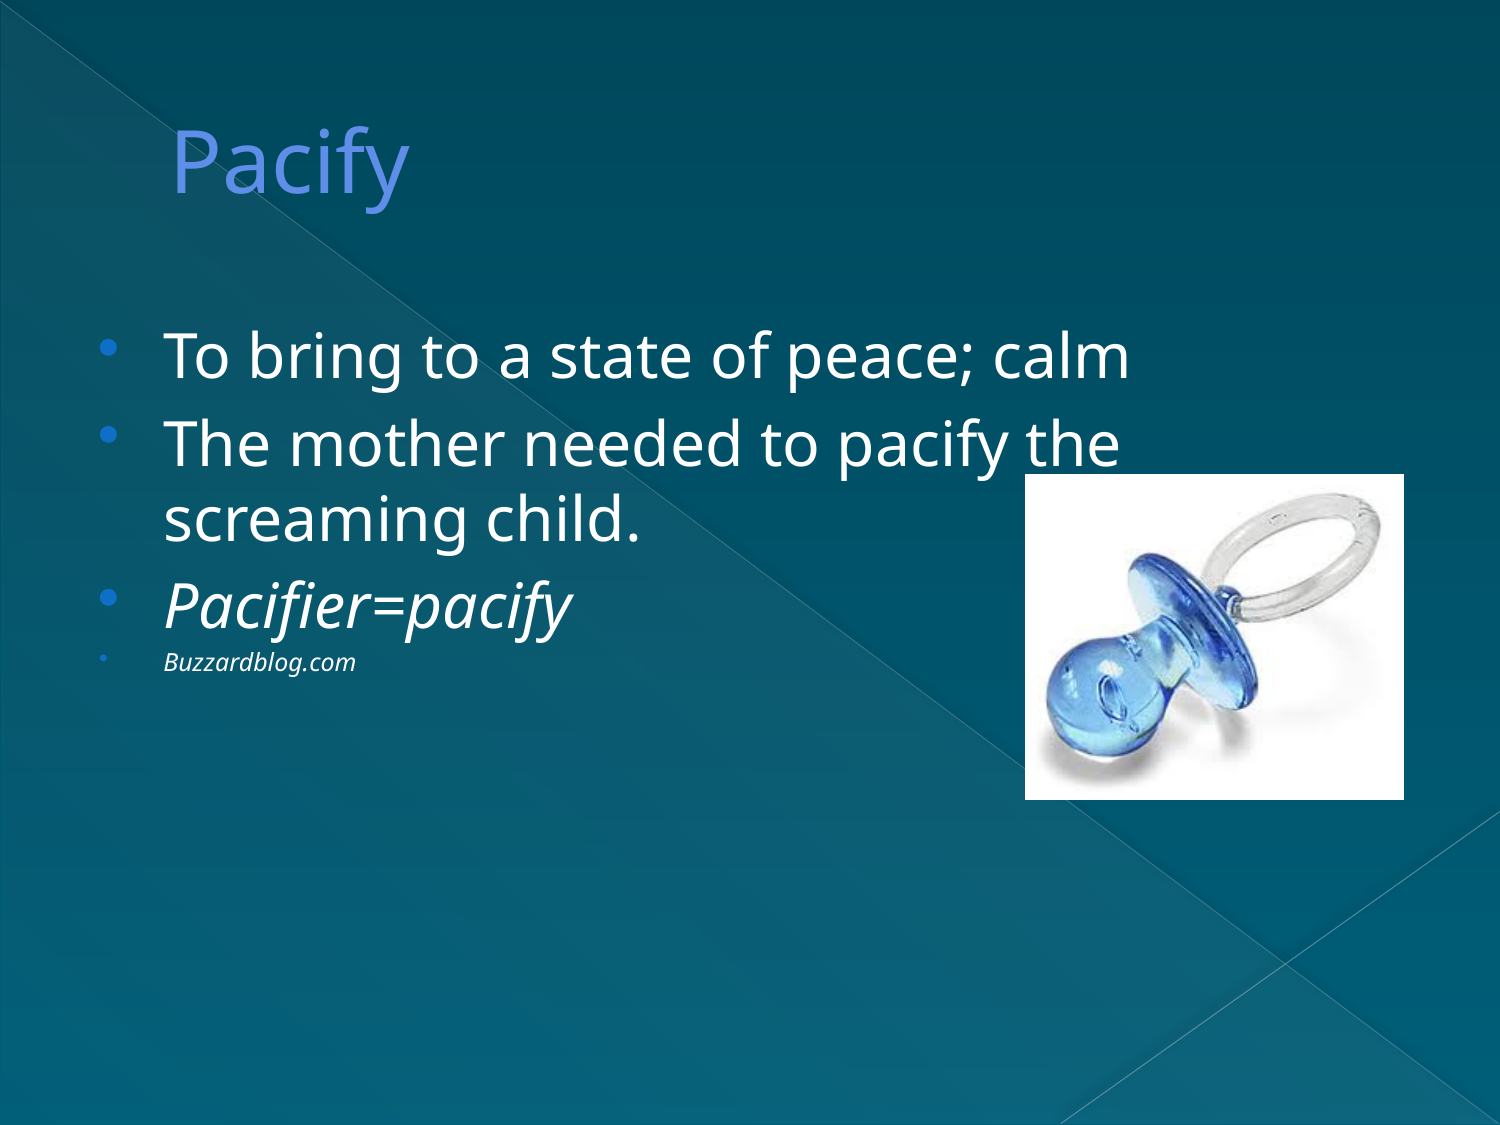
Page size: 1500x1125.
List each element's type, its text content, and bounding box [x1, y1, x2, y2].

title Pacify [75, 43, 1425, 274]
list To bring to a state of peace; calm The mother needed to pacify the screaming child. Pacifier=pacify Buzzardblog.com [75, 308, 1425, 1059]
picture [1024, 475, 1403, 801]
